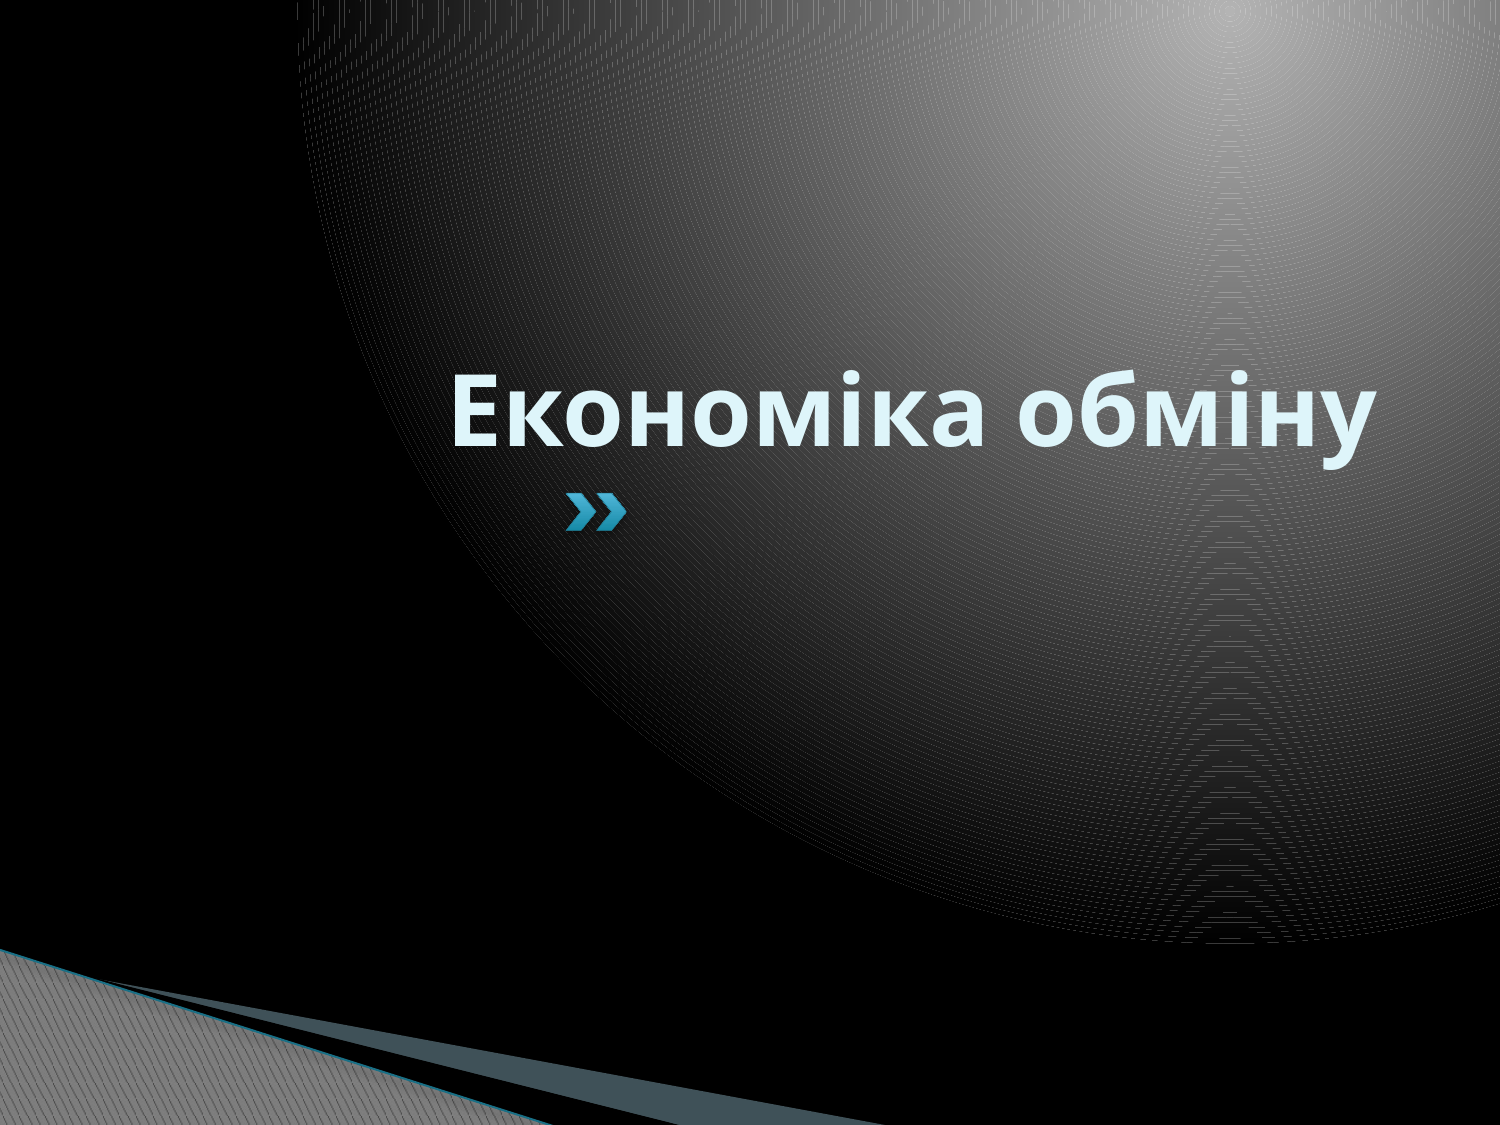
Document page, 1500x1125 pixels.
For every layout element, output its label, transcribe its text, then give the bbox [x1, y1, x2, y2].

title Економіка обміну [118, 173, 1394, 474]
picture [0, 952, 543, 1125]
